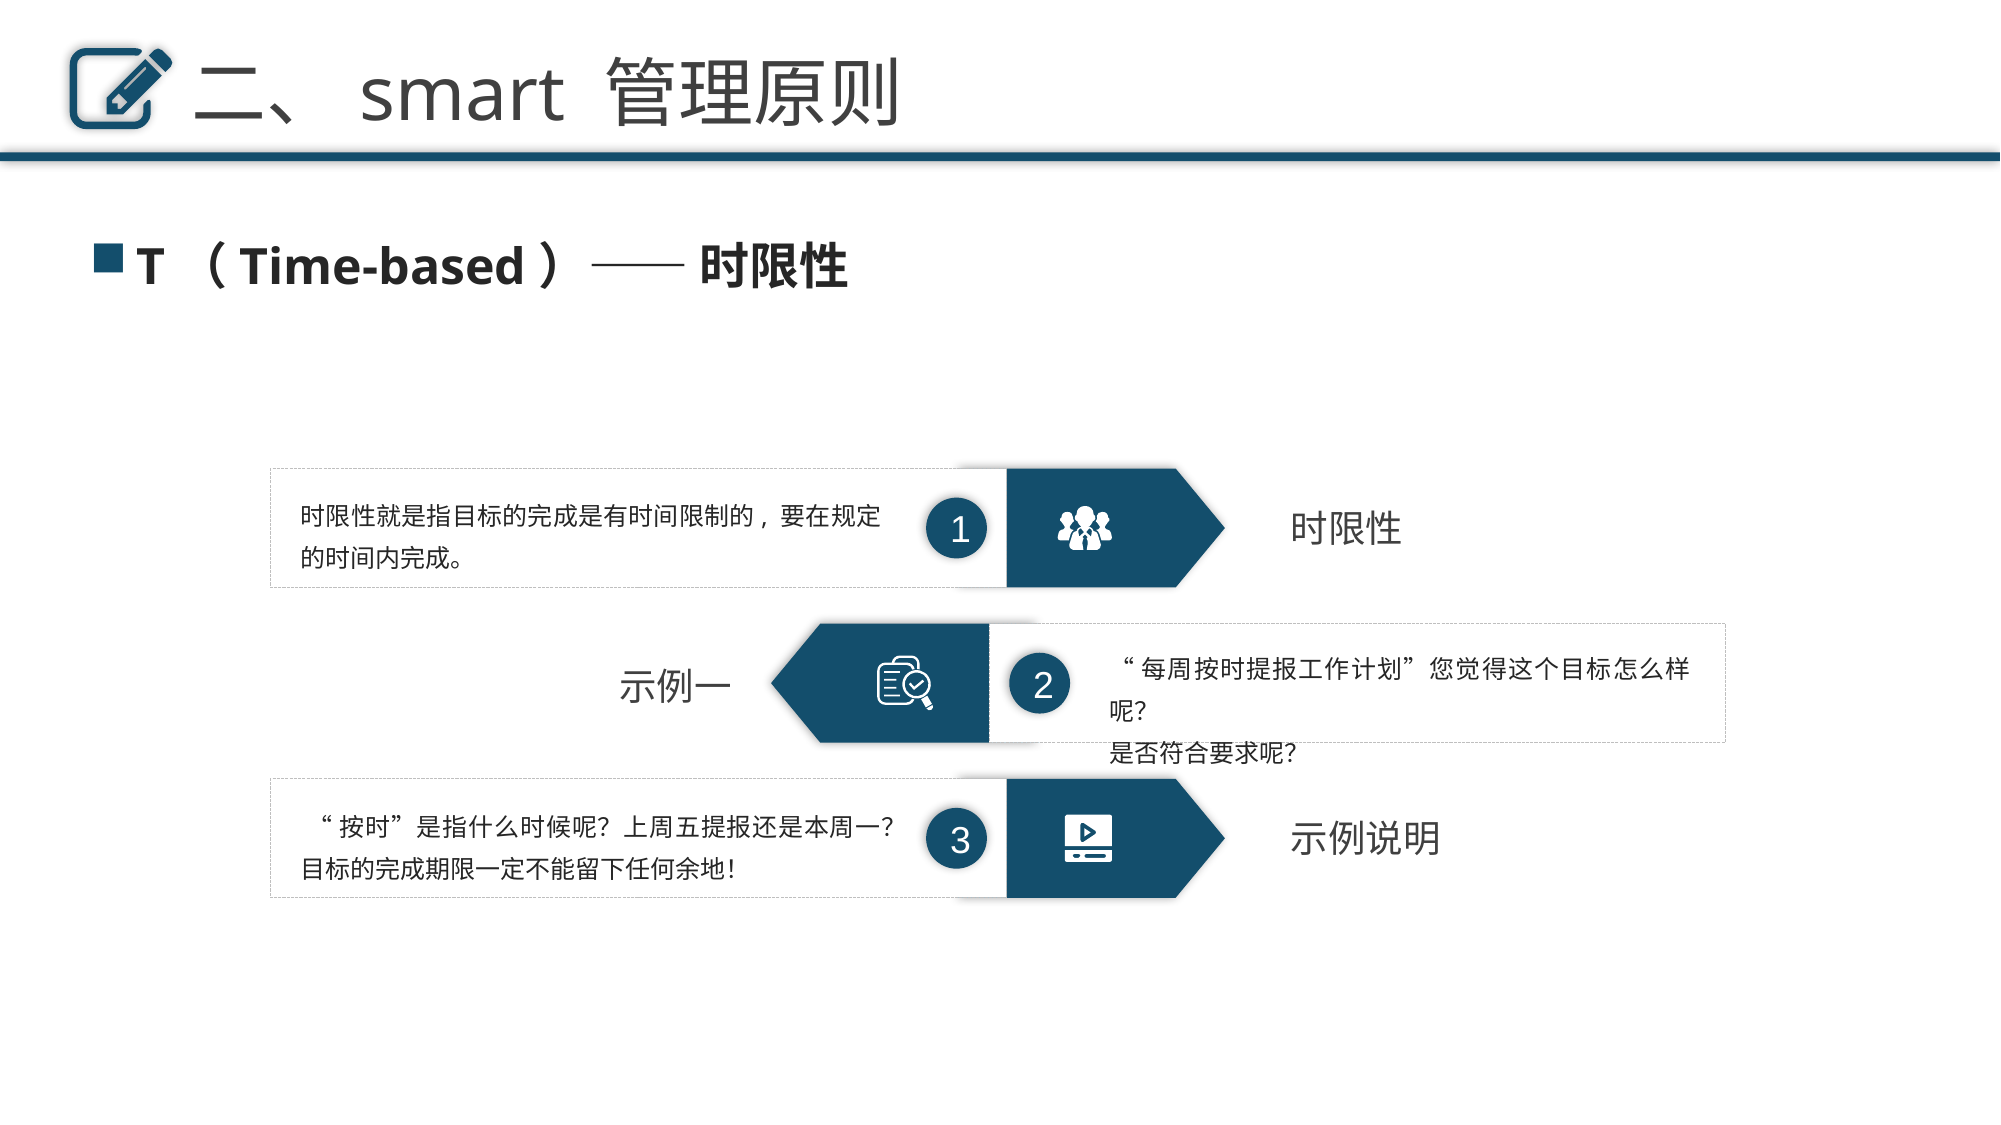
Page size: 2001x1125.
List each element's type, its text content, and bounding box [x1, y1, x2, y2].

text_box [69, 48, 151, 130]
text_box T（Time-based）—— 时限性 [74, 227, 876, 302]
text_box [0, 151, 2000, 162]
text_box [396, 623, 1726, 743]
text_box [148, 48, 173, 72]
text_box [270, 468, 1627, 588]
text_box [106, 59, 162, 115]
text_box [270, 778, 1627, 898]
text_box 二、smart 管理原则 [191, 45, 904, 136]
